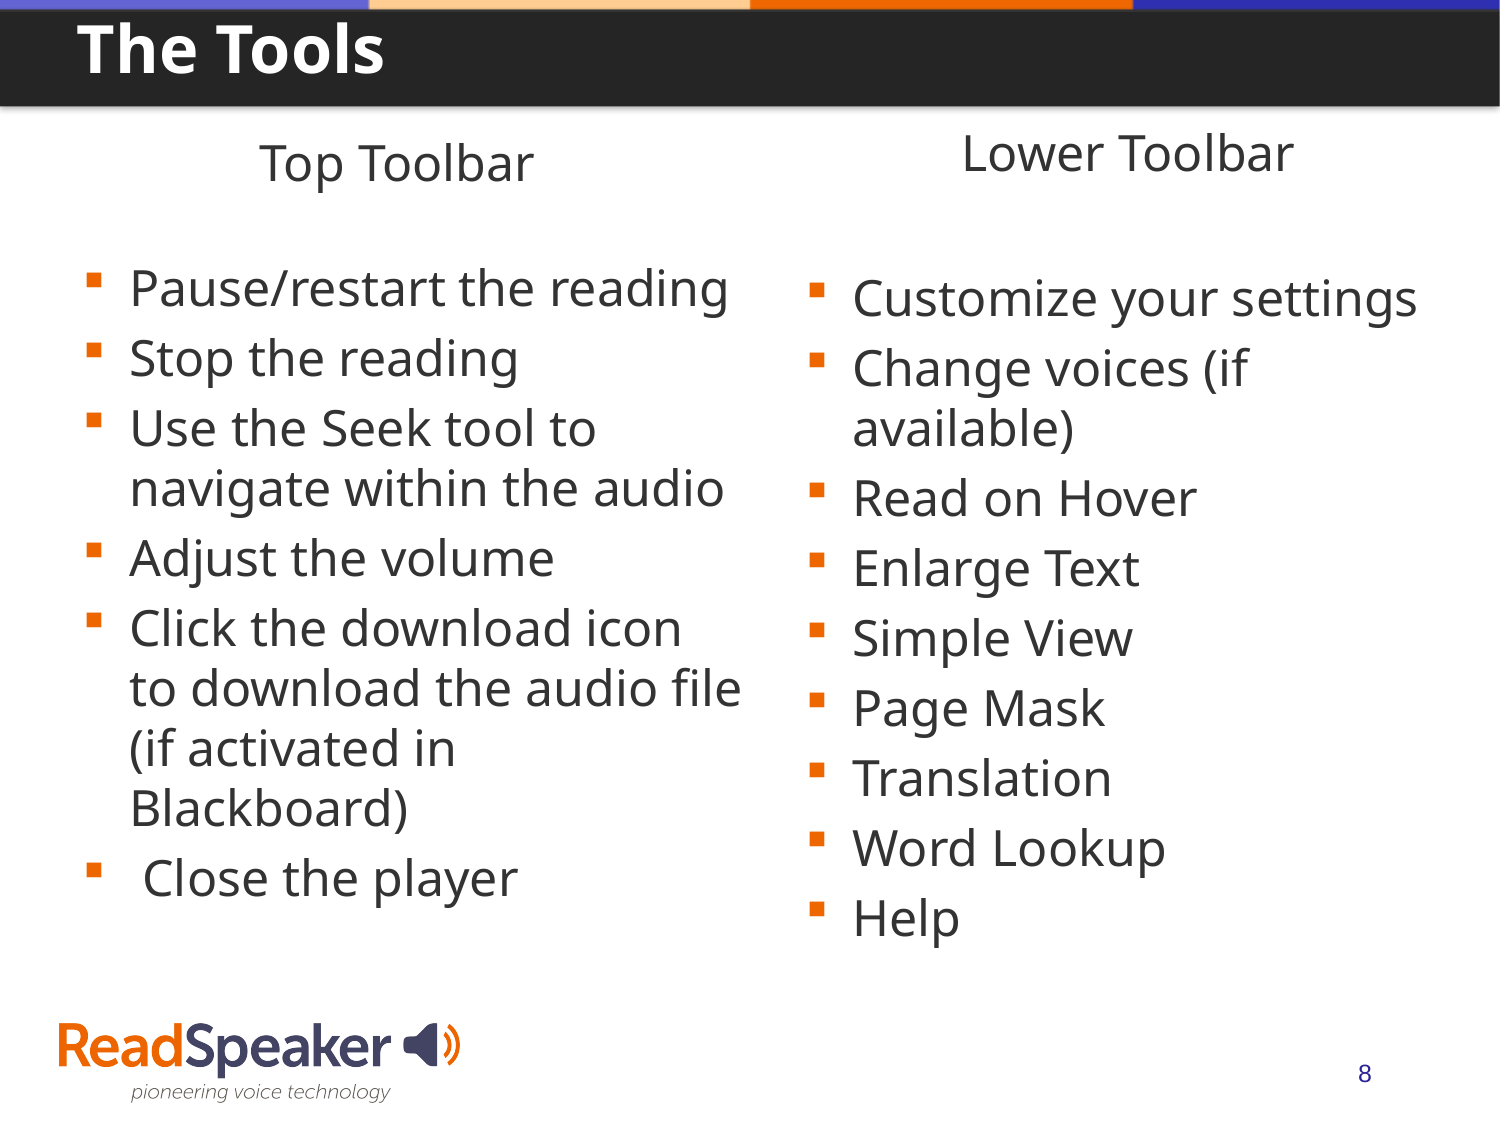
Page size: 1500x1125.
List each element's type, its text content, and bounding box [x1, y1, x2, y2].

picture [59, 1023, 460, 1103]
list Customize your settings Change voices (if available) Read on Hover Enlarge Text Simple View Page Mask Translation Word Lookup Help [797, 266, 1461, 981]
list Lower Toolbar [797, 109, 1461, 204]
title The Tools [76, 0, 1500, 109]
list Pause/restart the reading Stop the reading Use the Seek tool to navigate within the audio Adjust the volume Click the download icon to download the audio file (if activated in Blackboard) Close the player [82, 256, 745, 971]
list Top Toolbar [66, 108, 729, 214]
slide_number 8 [1305, 1042, 1425, 1103]
picture [0, 0, 76, 12]
